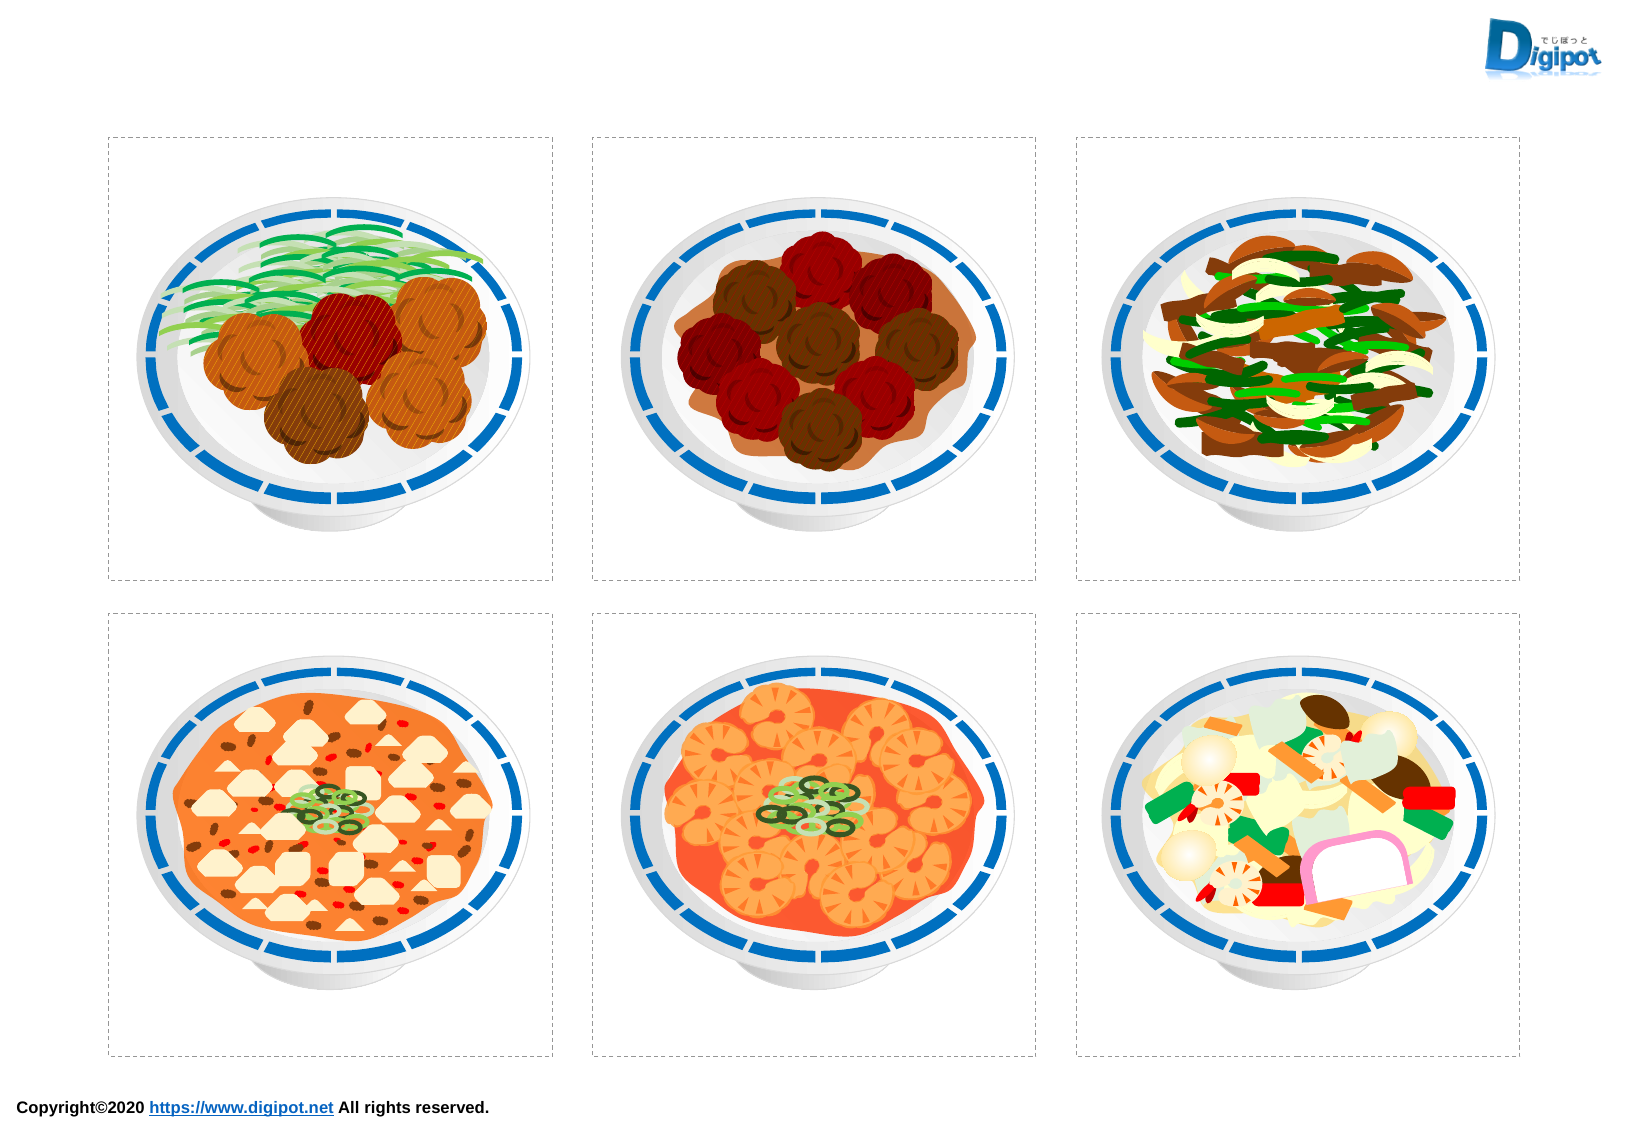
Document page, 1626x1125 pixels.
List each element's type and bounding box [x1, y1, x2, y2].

text_box [136, 197, 530, 532]
text_box [136, 655, 530, 990]
picture [1485, 18, 1602, 82]
text_box [1101, 197, 1496, 532]
text_box [1101, 655, 1496, 990]
text_box [621, 655, 1015, 990]
text_box [621, 197, 1015, 532]
